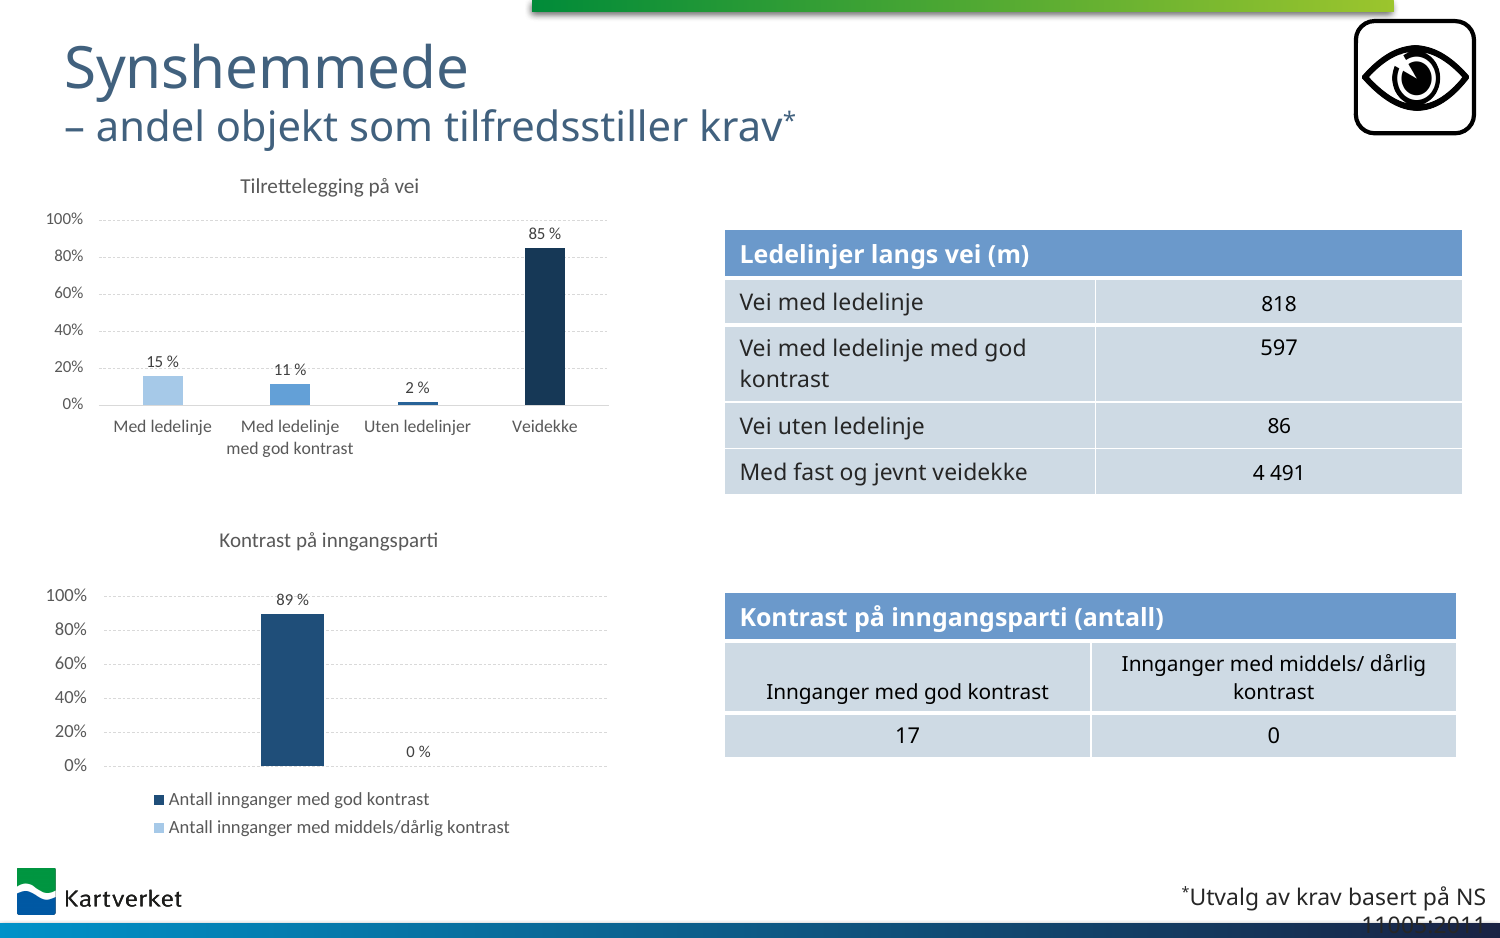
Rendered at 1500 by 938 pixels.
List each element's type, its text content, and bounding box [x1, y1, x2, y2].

table_cell Vei med ledelinje med god kontrast [725, 327, 1095, 401]
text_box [1355, 20, 1475, 134]
table_cell Innganger med god kontrast [725, 643, 1090, 711]
table_cell 818 [1096, 280, 1462, 323]
table_cell Innganger med middels/ dårlig kontrast [1092, 643, 1456, 711]
table_cell 0 [1092, 715, 1456, 757]
text_box *Utvalg av krav basert på NS 11005:2011 [1068, 873, 1500, 938]
table_cell 86 [1096, 403, 1462, 448]
picture [41, 166, 619, 492]
table_cell Vei uten ledelinje [725, 403, 1095, 448]
table_cell Vei med ledelinje [725, 280, 1095, 323]
text_box Synshemmede – andel objekt som tilfredsstiller krav* [49, 24, 1431, 158]
table_cell 4 491 [1096, 449, 1462, 494]
table_cell Med fast og jevnt veidekke [725, 449, 1095, 494]
table_cell 17 [725, 715, 1090, 757]
table_header Ledelinjer langs vei (m) [725, 230, 1462, 276]
table_cell 597 [1096, 327, 1462, 401]
picture [41, 520, 617, 846]
table_header Kontrast på inngangsparti (antall) [725, 593, 1456, 639]
